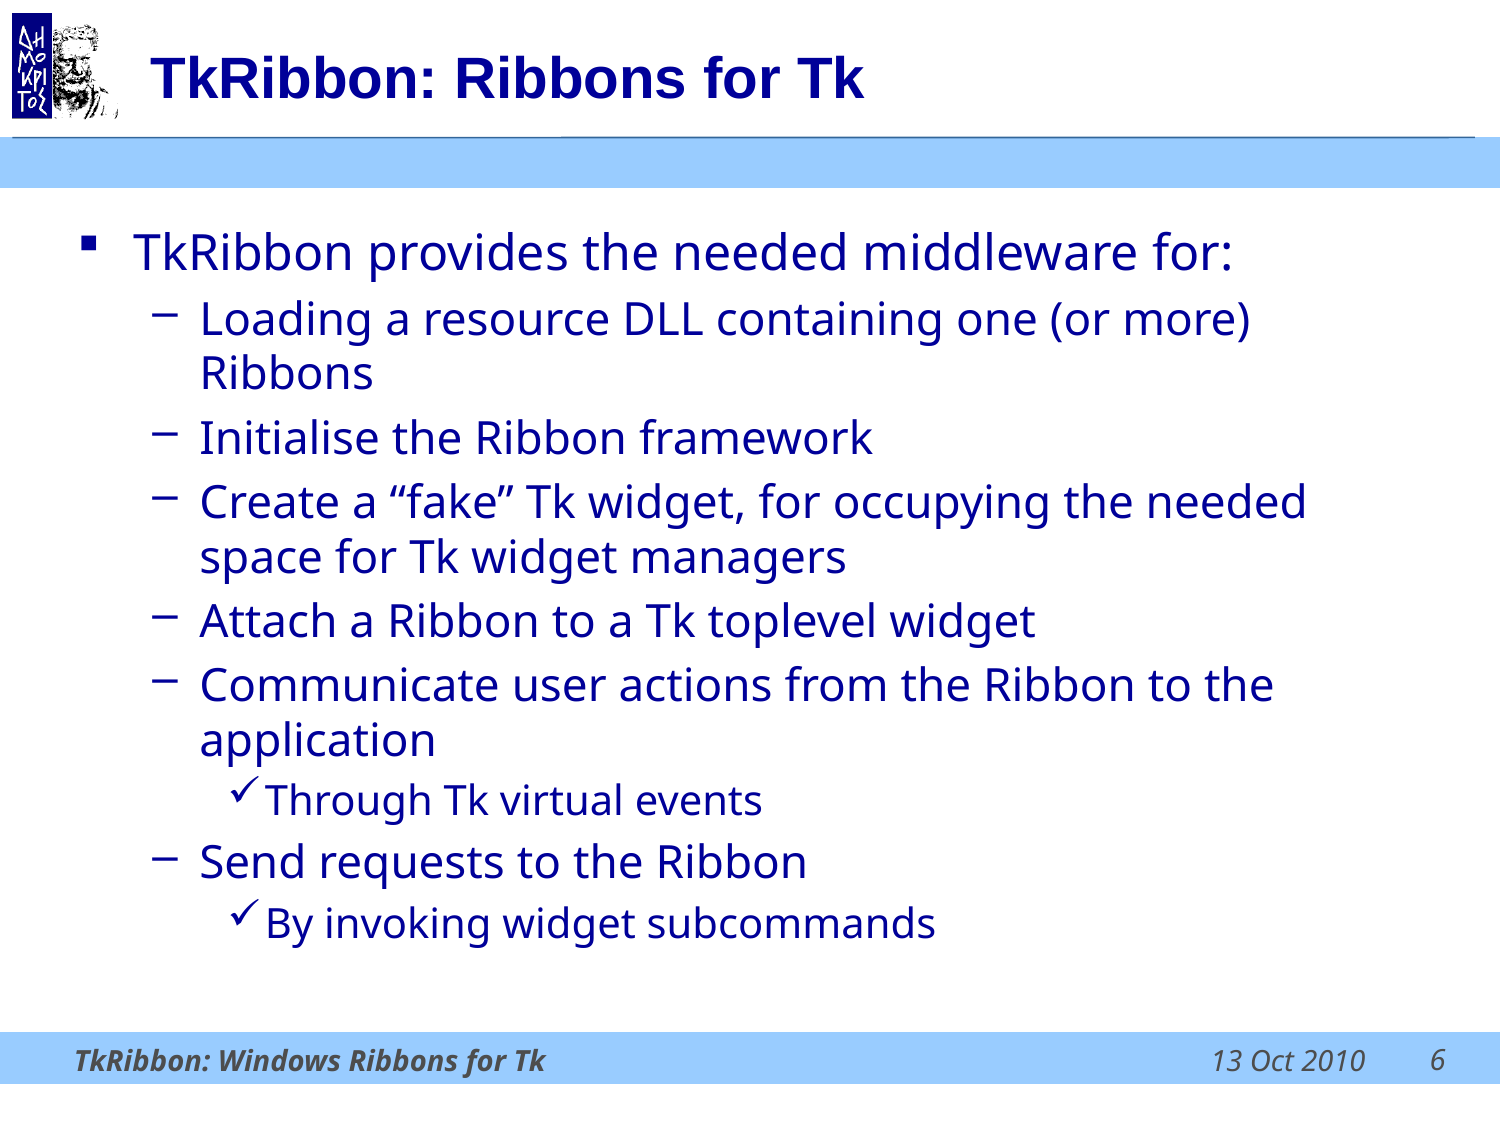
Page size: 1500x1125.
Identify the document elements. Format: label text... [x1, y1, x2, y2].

footer TkRibbon: Windows Ribbons for Tk [58, 1034, 1190, 1086]
slide_number 6 [1399, 1033, 1476, 1084]
picture [11, 13, 118, 120]
title TkRibbon: Ribbons for Tk [135, 12, 1476, 138]
list TkRibbon provides the needed middleware for: Loading a resource DLL containing one (or more) Ribbons Initialise the Ribbon framework Create a “fake” Tk widget, for occupying the needed space for Tk widget managers Attach a Ribbon to a Tk toplevel widget Communicate user actions from the Ribbon to the application Through Tk virtual events Send requests to the Ribbon By invoking widget subcommands [62, 212, 1438, 1001]
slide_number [1190, 1034, 1381, 1086]
